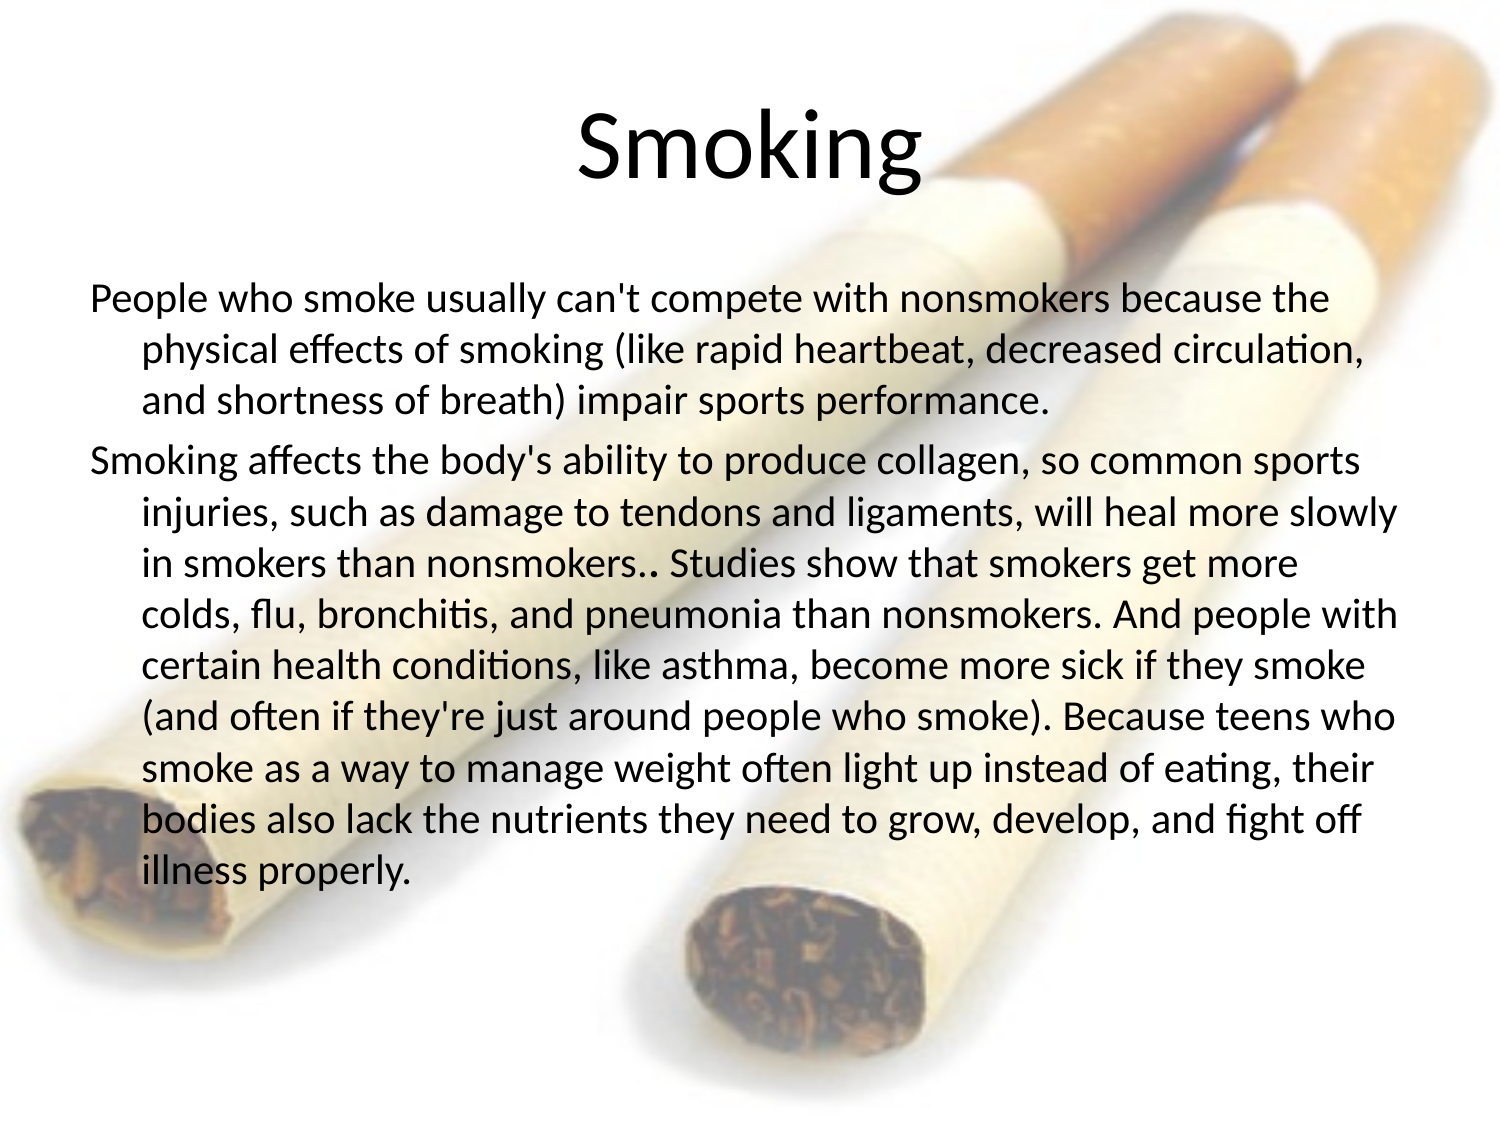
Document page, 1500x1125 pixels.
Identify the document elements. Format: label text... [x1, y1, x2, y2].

list People who smoke usually can't compete with nonsmokers because the physical effects of smoking (like rapid heartbeat, decreased circulation, and shortness of breath) impair sports performance. Smoking affects the body's ability to produce collagen, so common sports injuries, such as damage to tendons and ligaments, will heal more slowly in smokers than nonsmokers.. Studies show that smokers get more colds, flu, bronchitis, and pneumonia than nonsmokers. And people with certain health conditions, like asthma, become more sick if they smoke (and often if they're just around people who smoke). Because teens who smoke as a way to manage weight often light up instead of eating, their bodies also lack the nutrients they need to grow, develop, and fight off illness properly. [75, 262, 1424, 917]
title Smoking [75, 45, 1425, 233]
